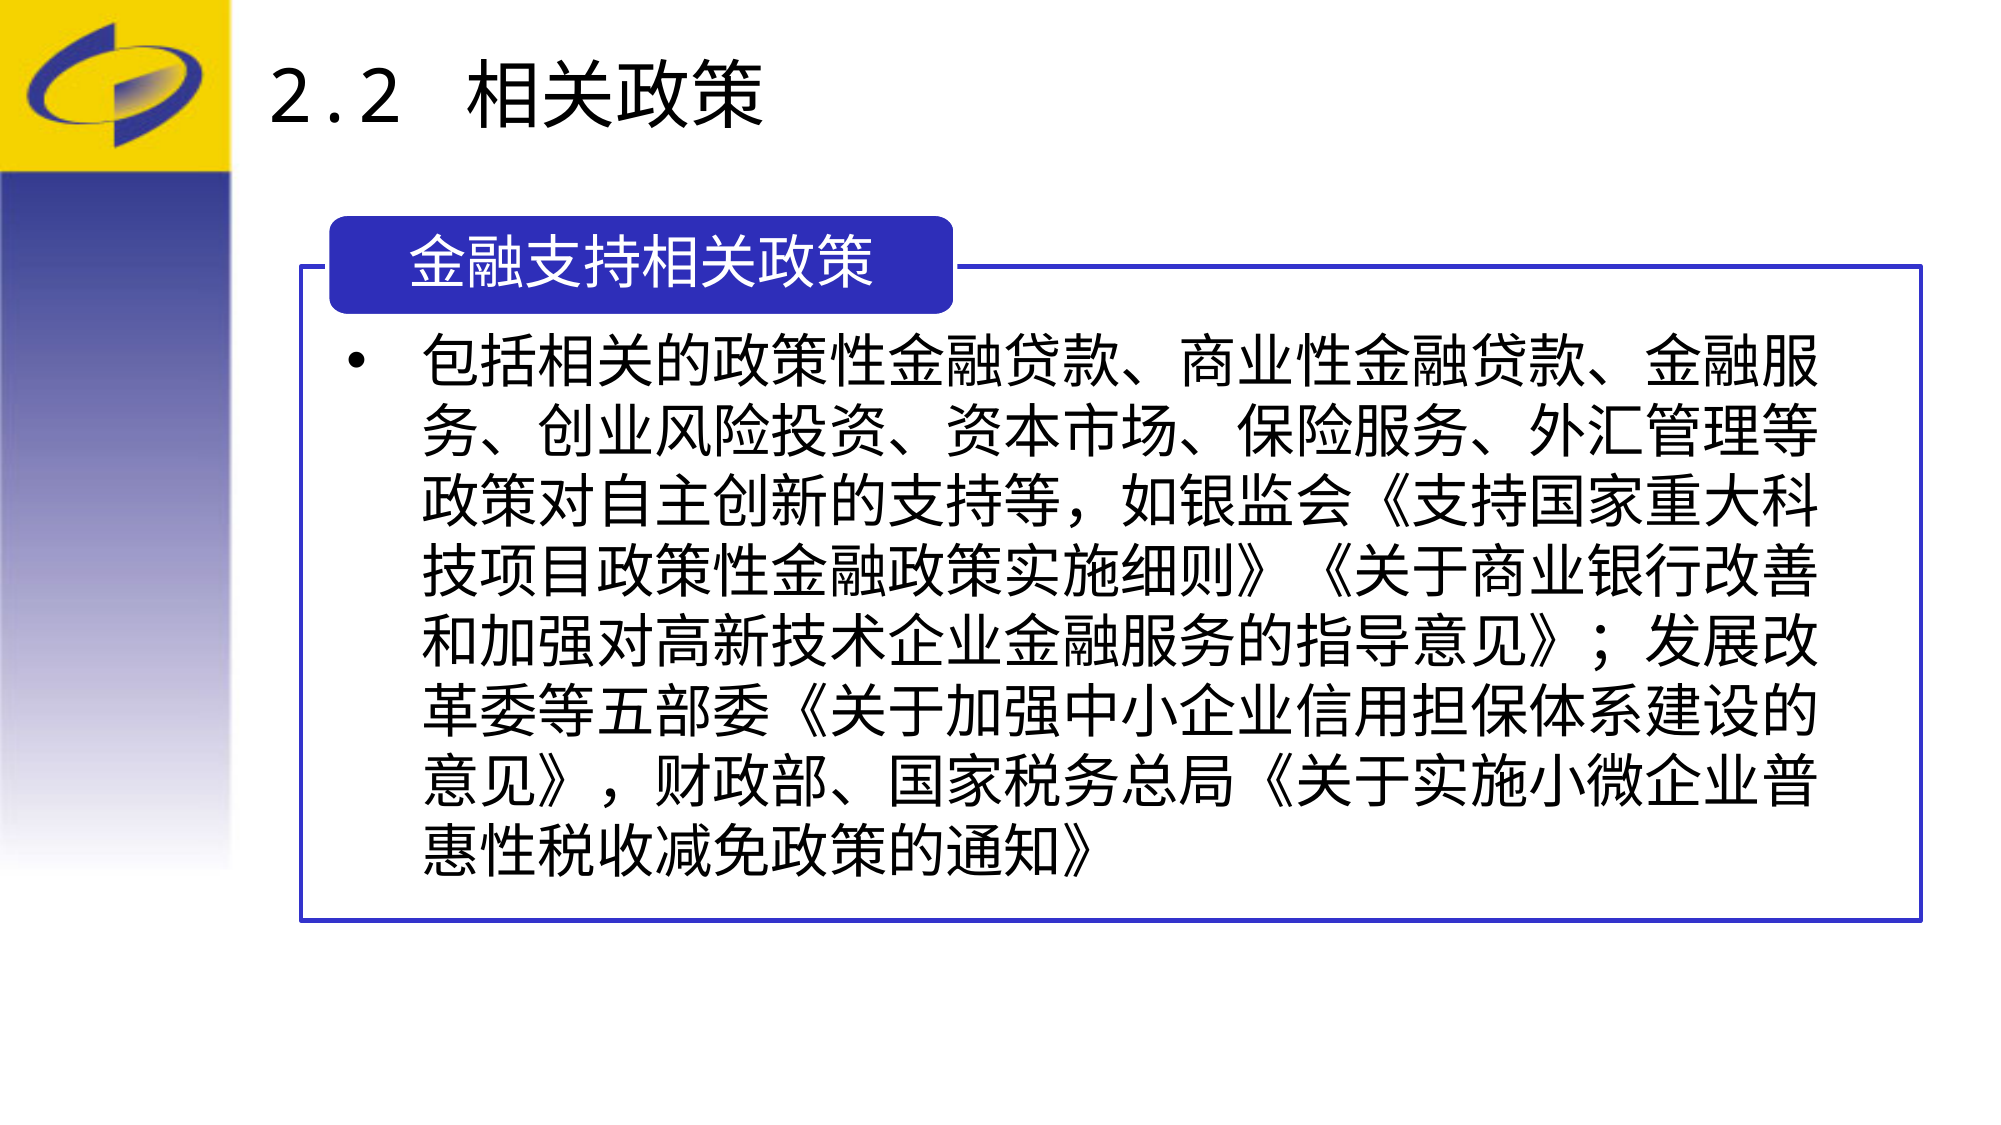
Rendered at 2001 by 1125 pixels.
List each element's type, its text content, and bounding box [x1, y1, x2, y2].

text_box 金融支持相关政策 [325, 211, 958, 319]
picture [0, 0, 2000, 1125]
text_box 包括相关的政策性金融贷款、商业性金融贷款、金融服务、创业风险投资、资本市场、保险服务、外汇管理等政策对自主创新的支持等，如银监会《支持国家重大科技项目政策性金融政策实施细则》《关于商业银行改善和加强对高新技术企业金融服务的指导意见》；发展改革委等五部委《关于加强中小企业信用担保体系建设的意见》，财政部、国家税务总局《关于实施小微企业普惠性税收减免政策的通知》 [299, 264, 1923, 923]
title 2.2 相关政策 [252, 20, 1870, 165]
